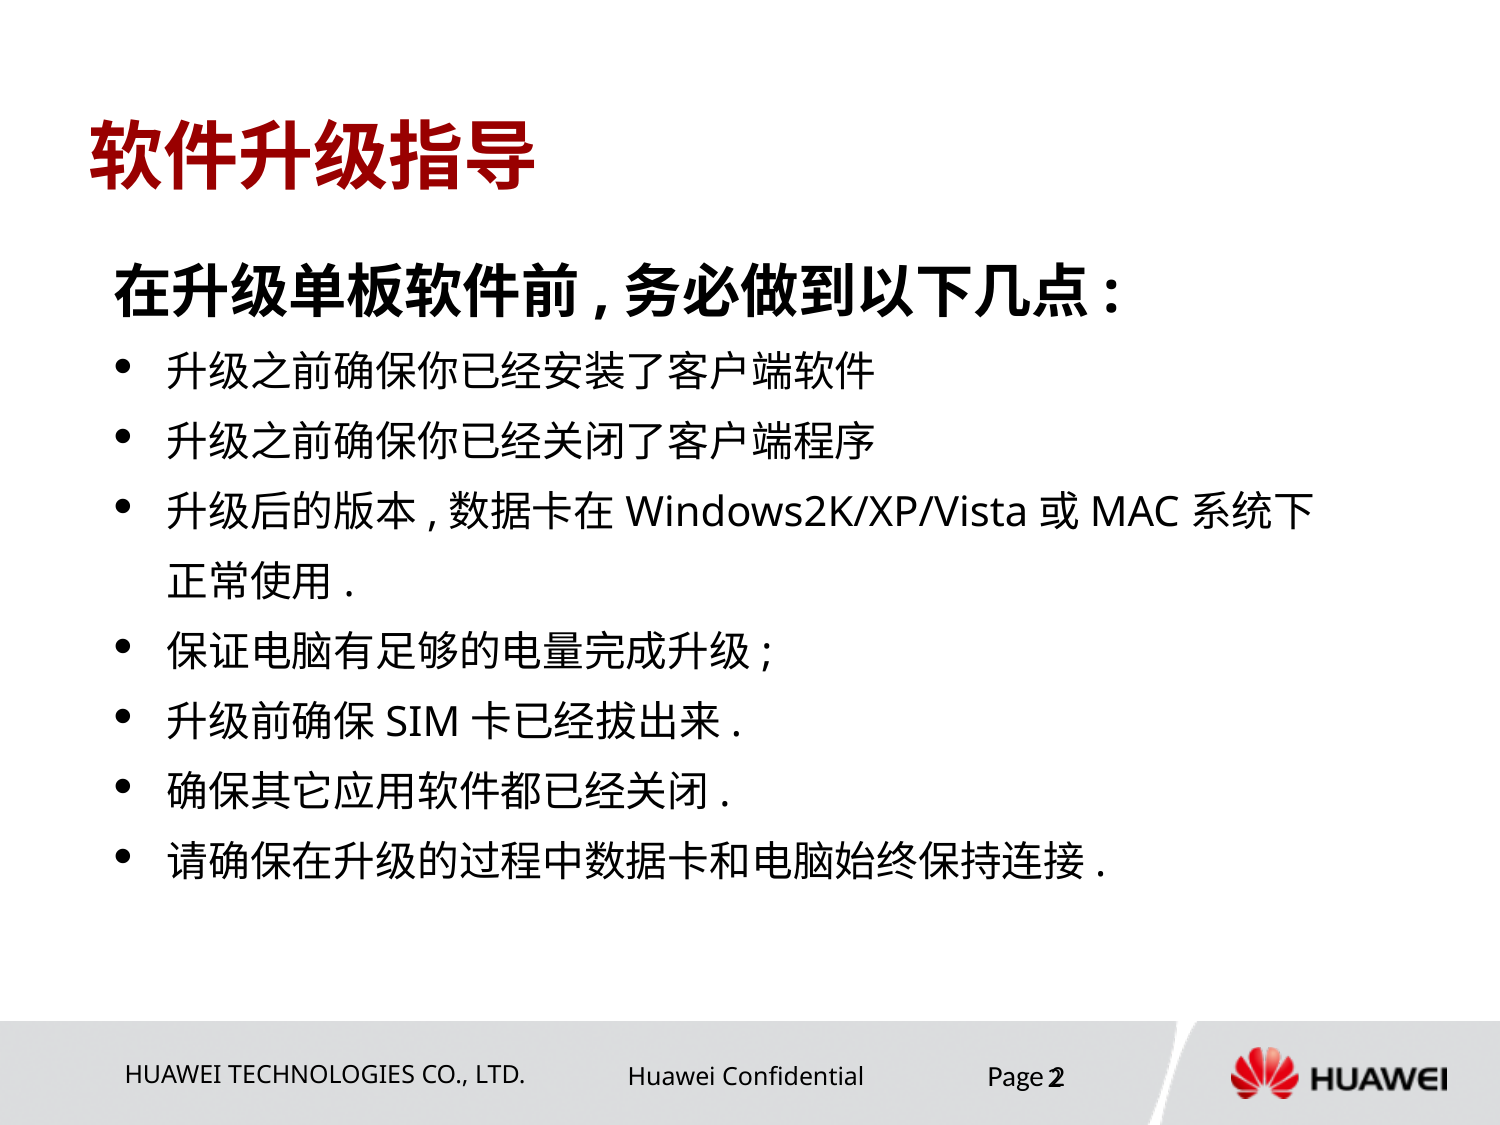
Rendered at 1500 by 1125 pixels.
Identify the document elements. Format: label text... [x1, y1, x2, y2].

list 在升级单板软件前,务必做到以下几点: 升级之前确保你已经安装了客户端软件 升级之前确保你已经关闭了客户端程序 升级后的版本,数据卡在Windows2K/XP/Vista或MAC系统下正常使用. 保证电脑有足够的电量完成升级; 升级前确保SIM卡已经拔出来. 确保其它应用软件都已经关闭. 请确保在升级的过程中数据卡和电脑始终保持连接. [100, 219, 1334, 903]
picture [0, 1021, 1500, 1125]
title 软件升级指导 [88, 101, 1213, 206]
slide_number Page 2 [972, 1050, 1147, 1125]
